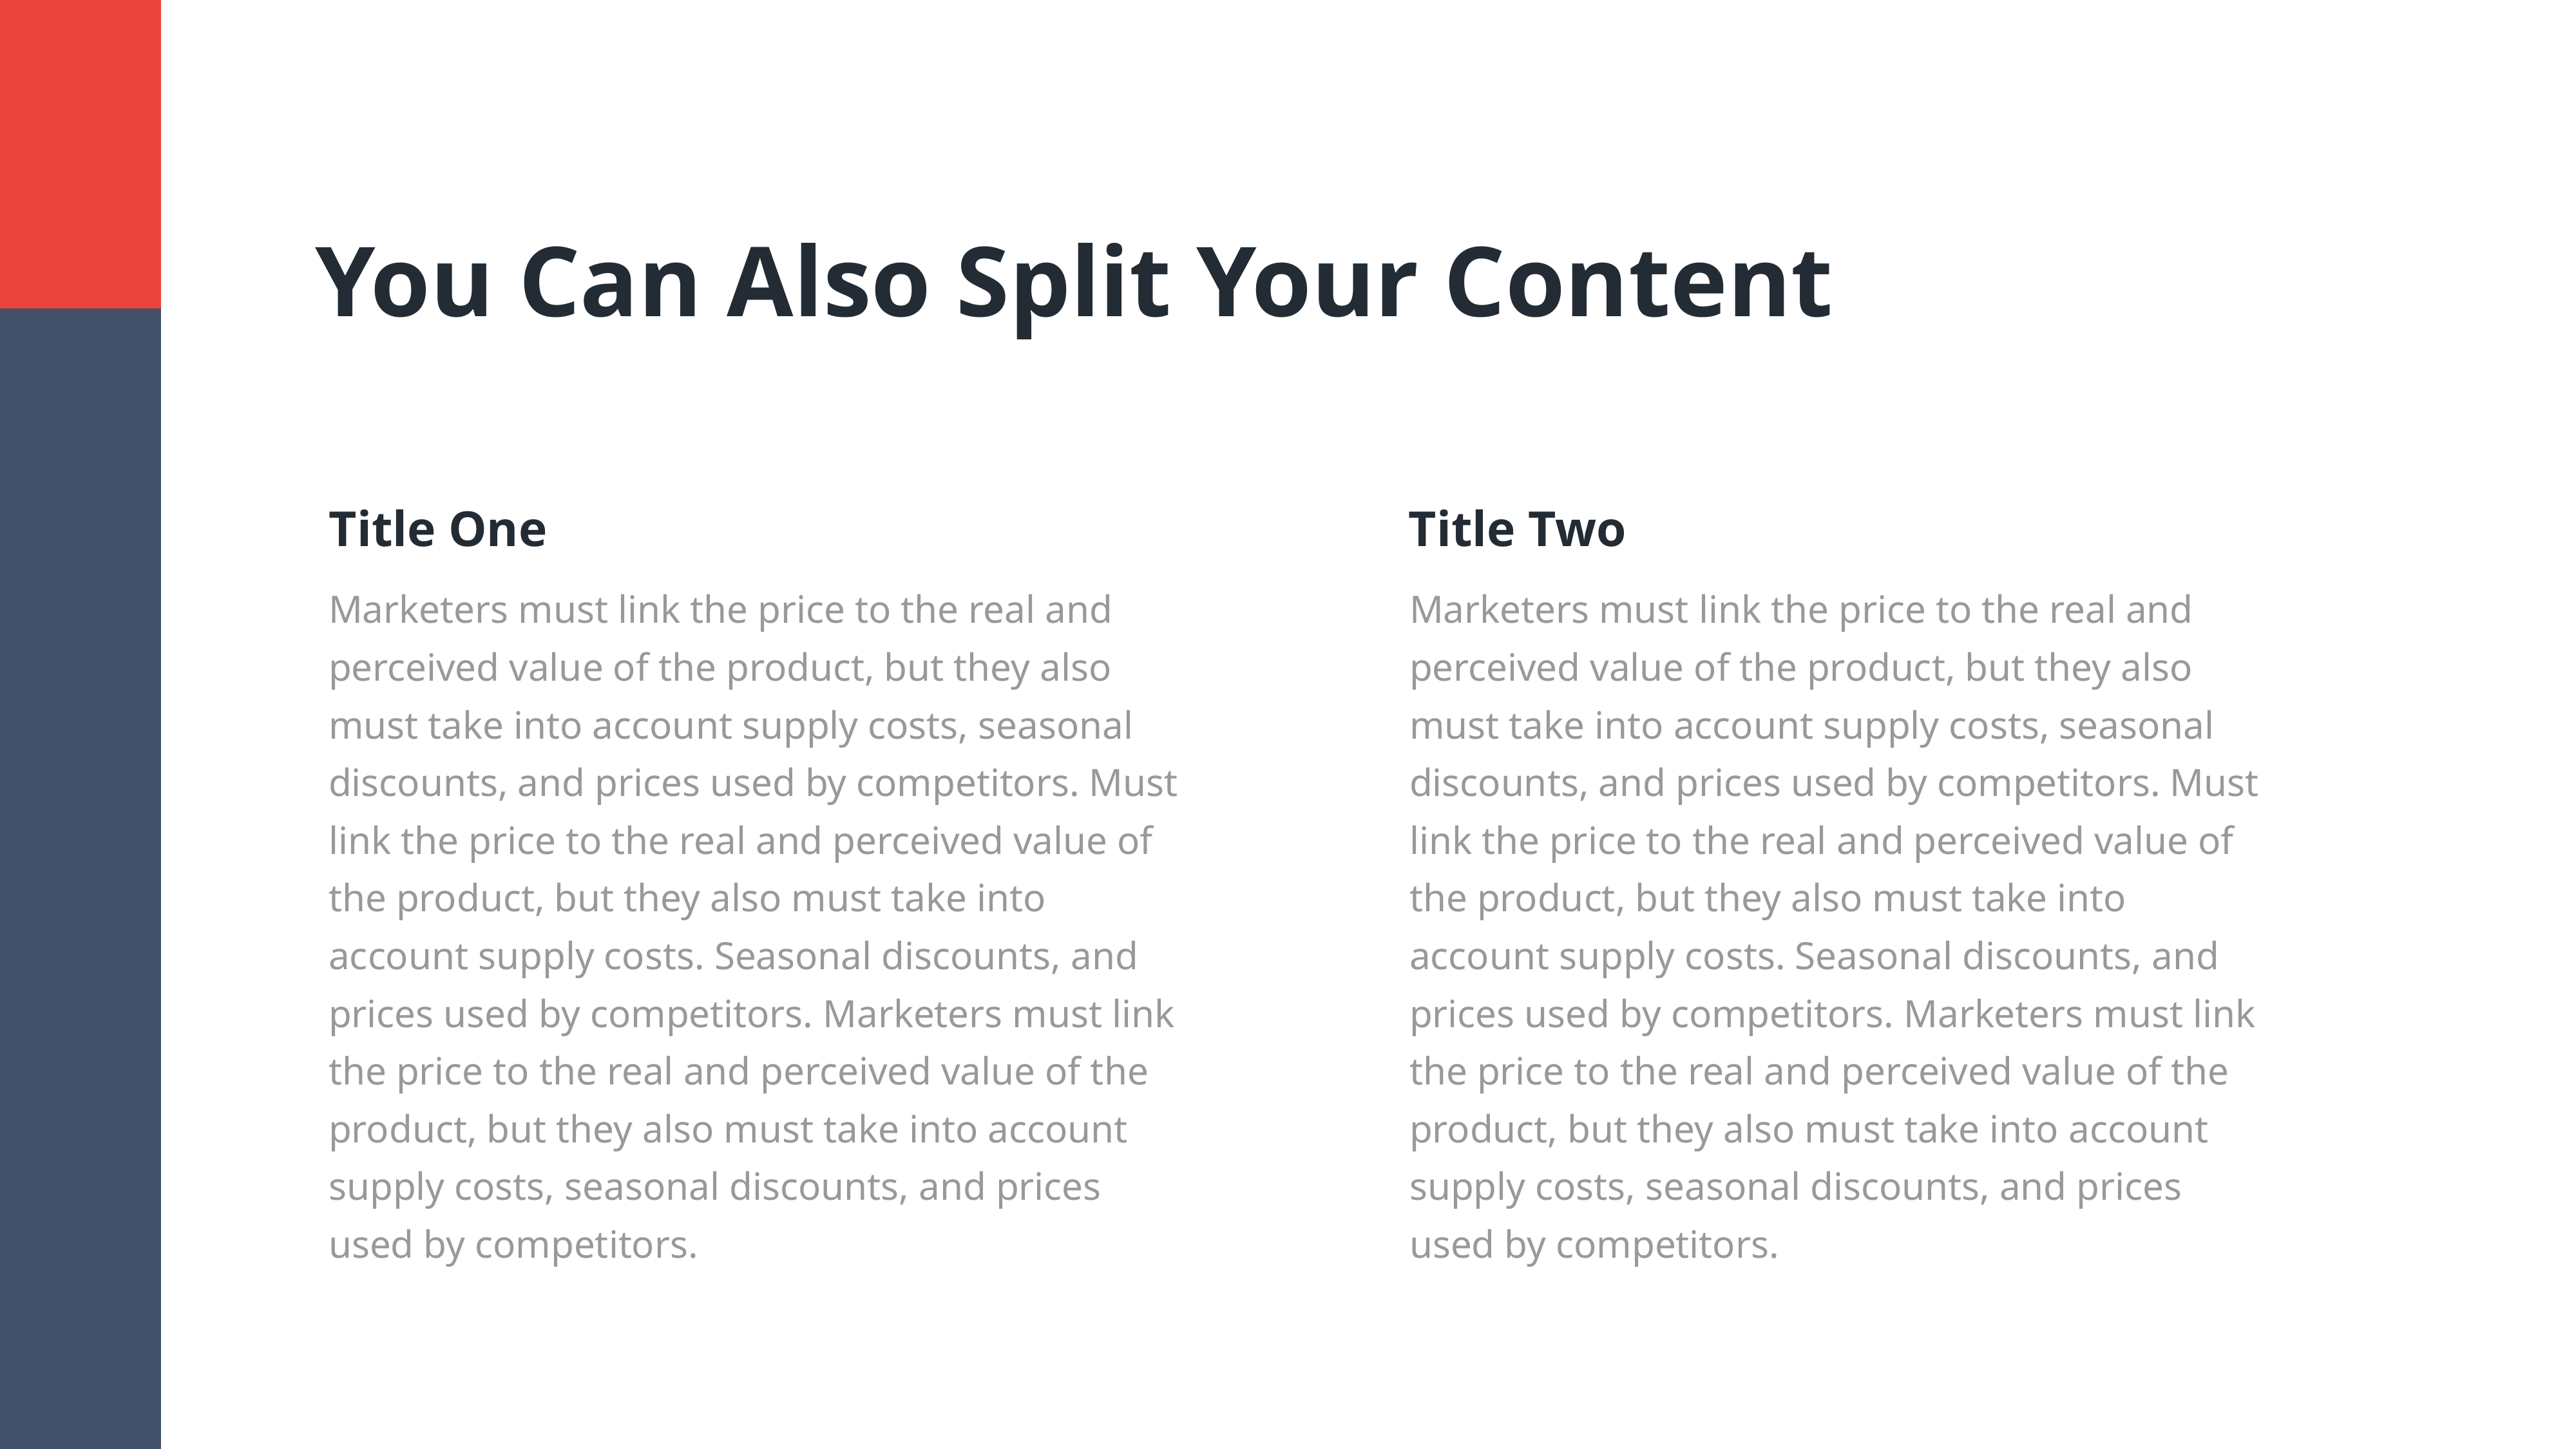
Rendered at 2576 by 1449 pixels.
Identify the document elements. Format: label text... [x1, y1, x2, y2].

text_box You Can Also Split Your Content [305, 214, 1860, 341]
text_box Marketers must link the price to the real and perceived value of the product, but they also must take into account supply costs, seasonal discounts, and prices used by competitors. Must link the price to the real and perceived value of the product, but they also must take into account supply costs. Seasonal discounts, and prices used by competitors. Marketers must link the price to the real and perceived value of the product, but they also must take into account supply costs, seasonal discounts, and prices used by competitors. [305, 562, 1211, 1277]
text_box [0, 308, 162, 1449]
text_box Title One [320, 493, 566, 561]
text_box Marketers must link the price to the real and perceived value of the product, but they also must take into account supply costs, seasonal discounts, and prices used by competitors. Must link the price to the real and perceived value of the product, but they also must take into account supply costs. Seasonal discounts, and prices used by competitors. Marketers must link the price to the real and perceived value of the product, but they also must take into account supply costs, seasonal discounts, and prices used by competitors. [1386, 562, 2292, 1277]
text_box Title Two [1398, 493, 1645, 561]
text_box [0, 0, 162, 308]
